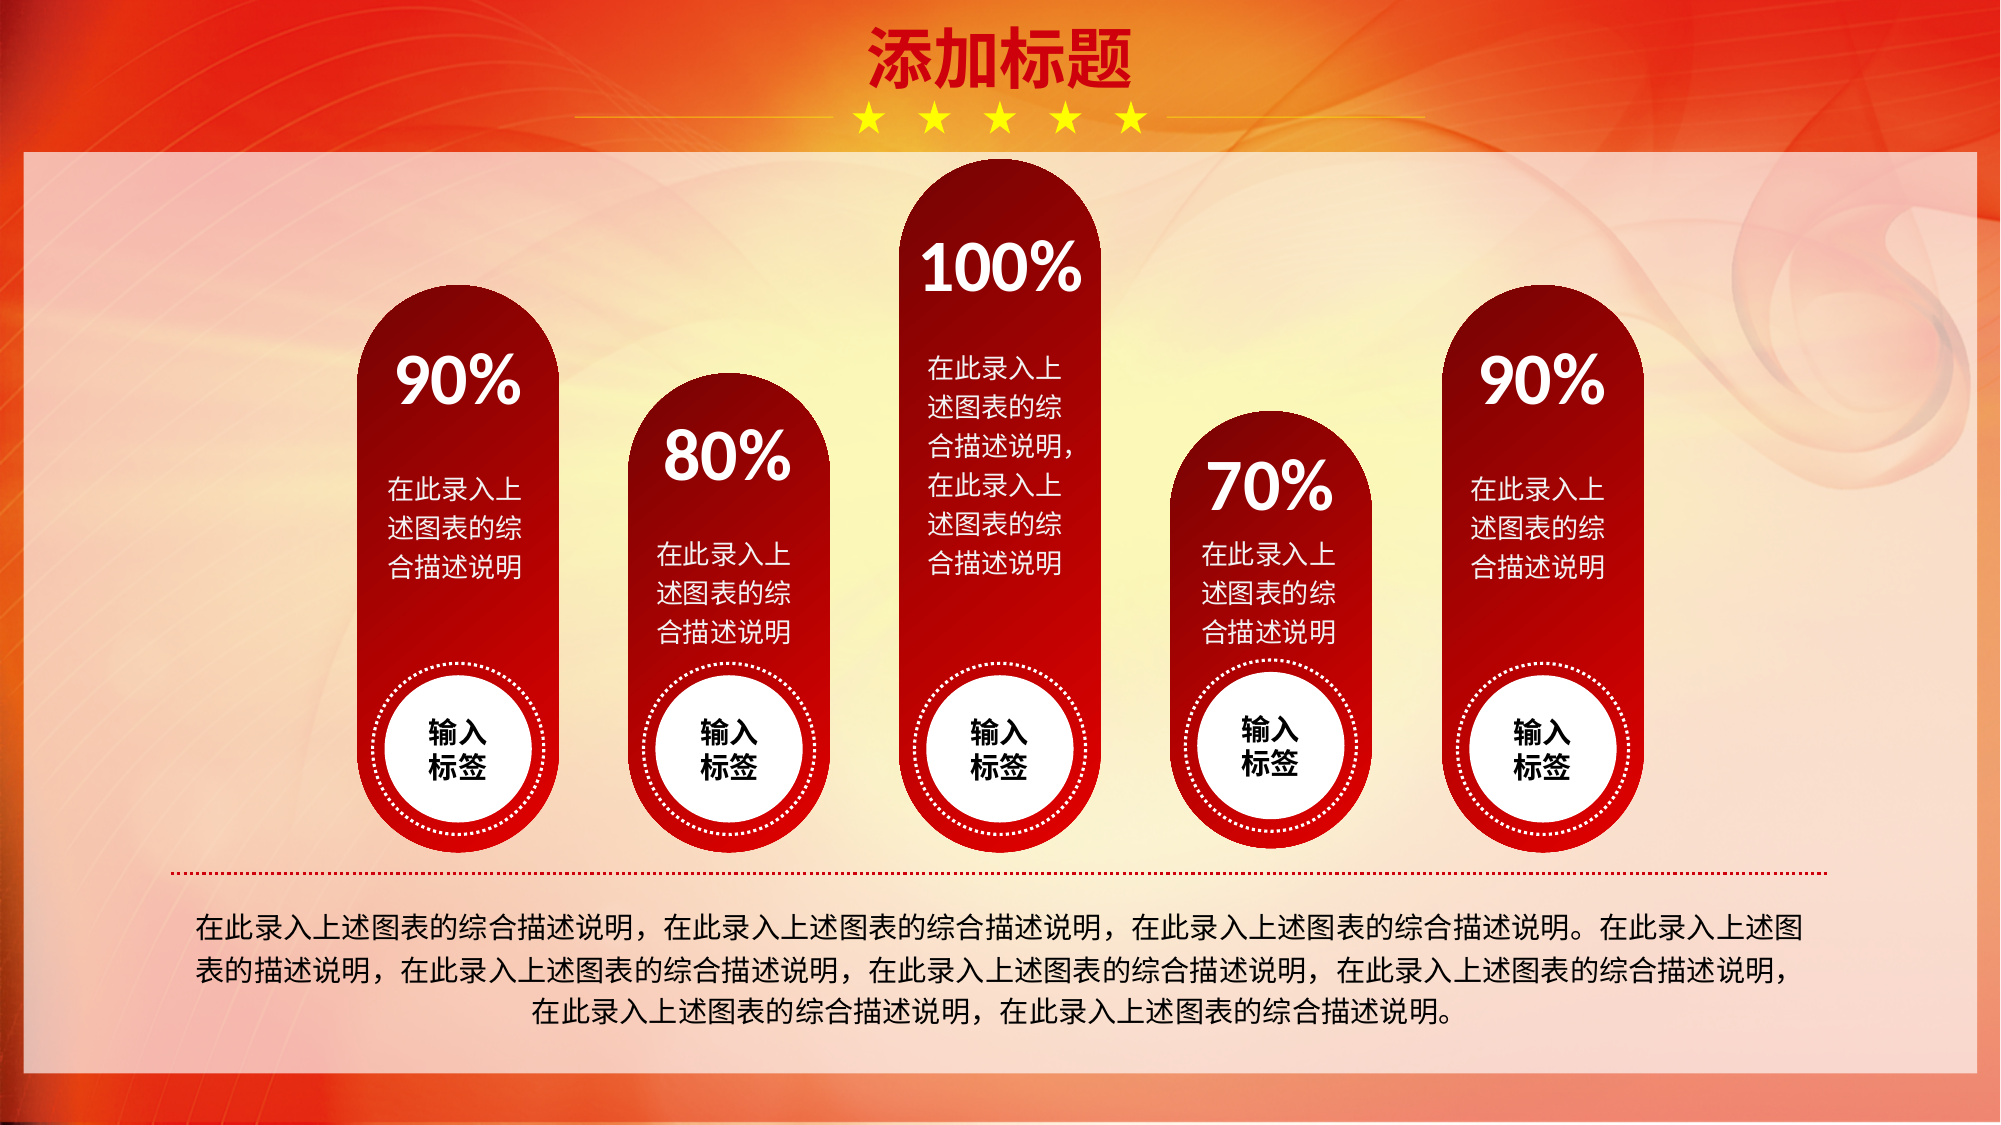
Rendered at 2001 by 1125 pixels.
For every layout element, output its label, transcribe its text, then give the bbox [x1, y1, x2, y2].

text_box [574, 100, 1426, 134]
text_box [628, 373, 830, 853]
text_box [1170, 411, 1372, 849]
text_box 添加标题 [851, 9, 1149, 100]
text_box [22, 151, 1978, 1074]
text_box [1442, 285, 1644, 853]
text_box 在此录入上述图表的综合描述说明，在此录入上述图表的综合描述说明，在此录入上述图表的综合描述说明。在此录入上述图表的描述说明，在此录入上述图表的综合描述说明，在此录入上述图表的综合描述说明，在此录入上述图表的综合描述说明，在此录入上述图表的综合描述说明，在此录入上述图表的综合描述说明。 [169, 895, 1831, 1037]
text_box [899, 159, 1101, 853]
picture [0, 0, 2001, 1125]
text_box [357, 285, 559, 853]
